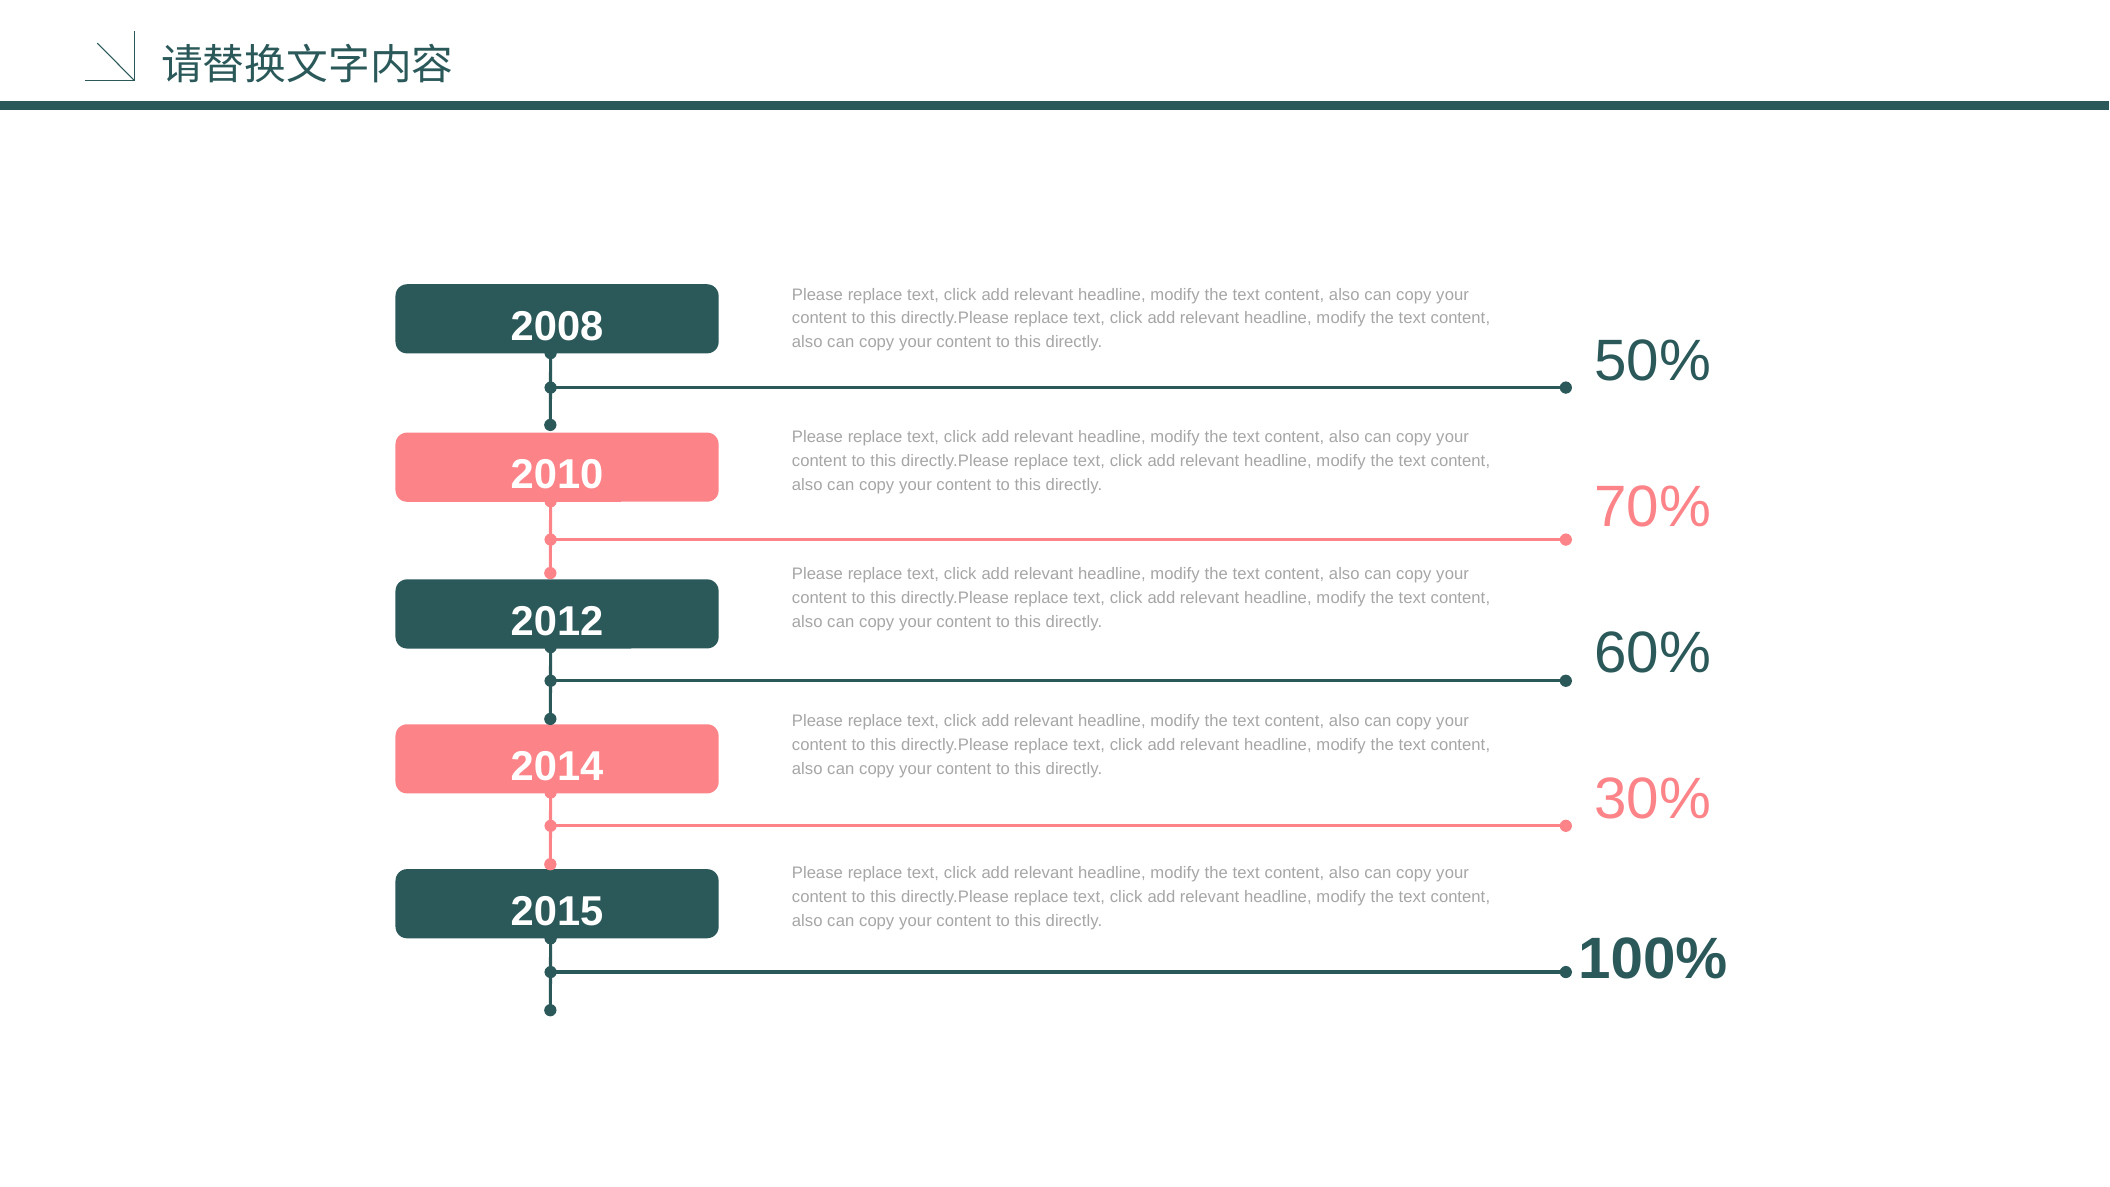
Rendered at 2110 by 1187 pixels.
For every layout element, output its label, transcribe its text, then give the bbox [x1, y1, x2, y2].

text_box 50% [1595, 314, 1710, 401]
text_box 30% [1595, 752, 1710, 839]
text_box Please replace text, click add relevant headline, modify the text content, also can copy your content to this directly.Please replace text, click add relevant headline, modify the text content, also can copy your content to this directly. [791, 559, 1525, 632]
text_box 100% [1578, 897, 1728, 985]
text_box Please replace text, click add relevant headline, modify the text content, also can copy your content to this directly.Please replace text, click add relevant headline, modify the text content, also can copy your content to this directly. [791, 858, 1525, 930]
text_box 2014 [394, 723, 720, 795]
text_box 60% [1595, 606, 1710, 693]
text_box 70% [1595, 460, 1710, 547]
text_box Please replace text, click add relevant headline, modify the text content, also can copy your content to this directly.Please replace text, click add relevant headline, modify the text content, also can copy your content to this directly. [791, 279, 1525, 352]
text_box 2010 [394, 431, 720, 503]
text_box 2008 [394, 283, 720, 355]
text_box 2015 [394, 868, 720, 940]
text_box 请替换文字内容 [145, 22, 500, 94]
text_box Please replace text, click add relevant headline, modify the text content, also can copy your content to this directly.Please replace text, click add relevant headline, modify the text content, also can copy your content to this directly. [791, 706, 1525, 779]
text_box Please replace text, click add relevant headline, modify the text content, also can copy your content to this directly.Please replace text, click add relevant headline, modify the text content, also can copy your content to this directly. [791, 422, 1525, 494]
text_box 2012 [394, 578, 720, 650]
